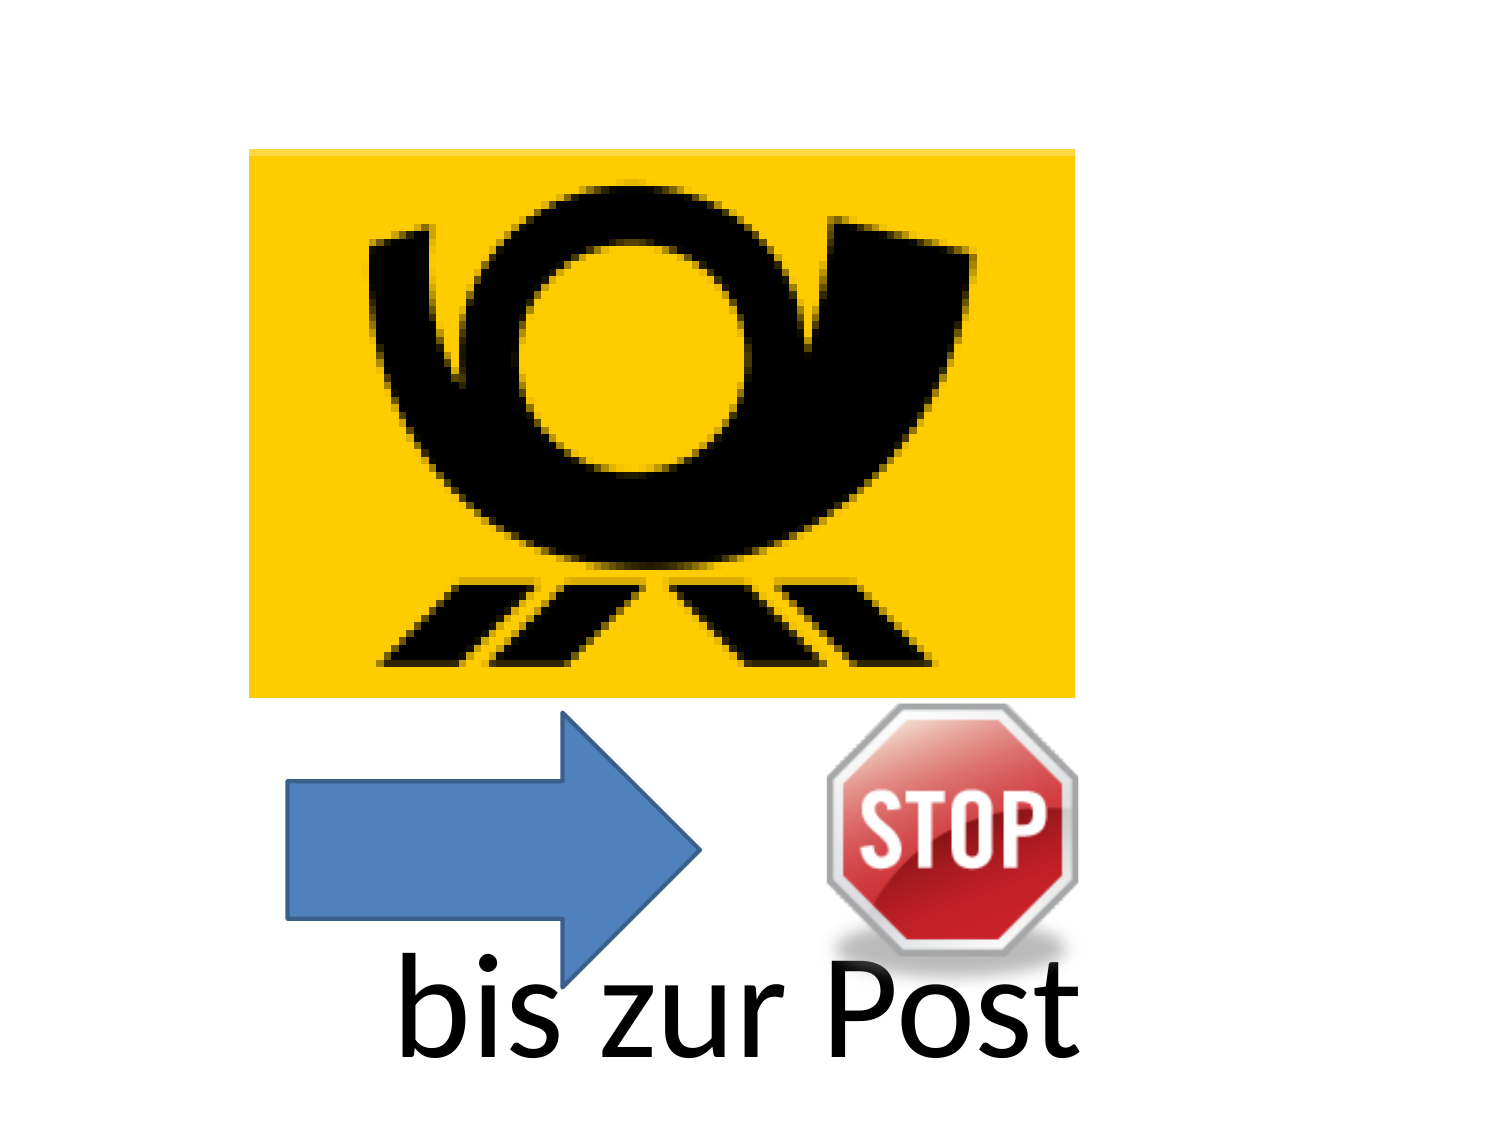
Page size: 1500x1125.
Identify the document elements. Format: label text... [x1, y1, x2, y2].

text_box [285, 710, 703, 899]
picture [249, 149, 1101, 988]
text_box bis zur Post [0, 899, 1500, 1095]
